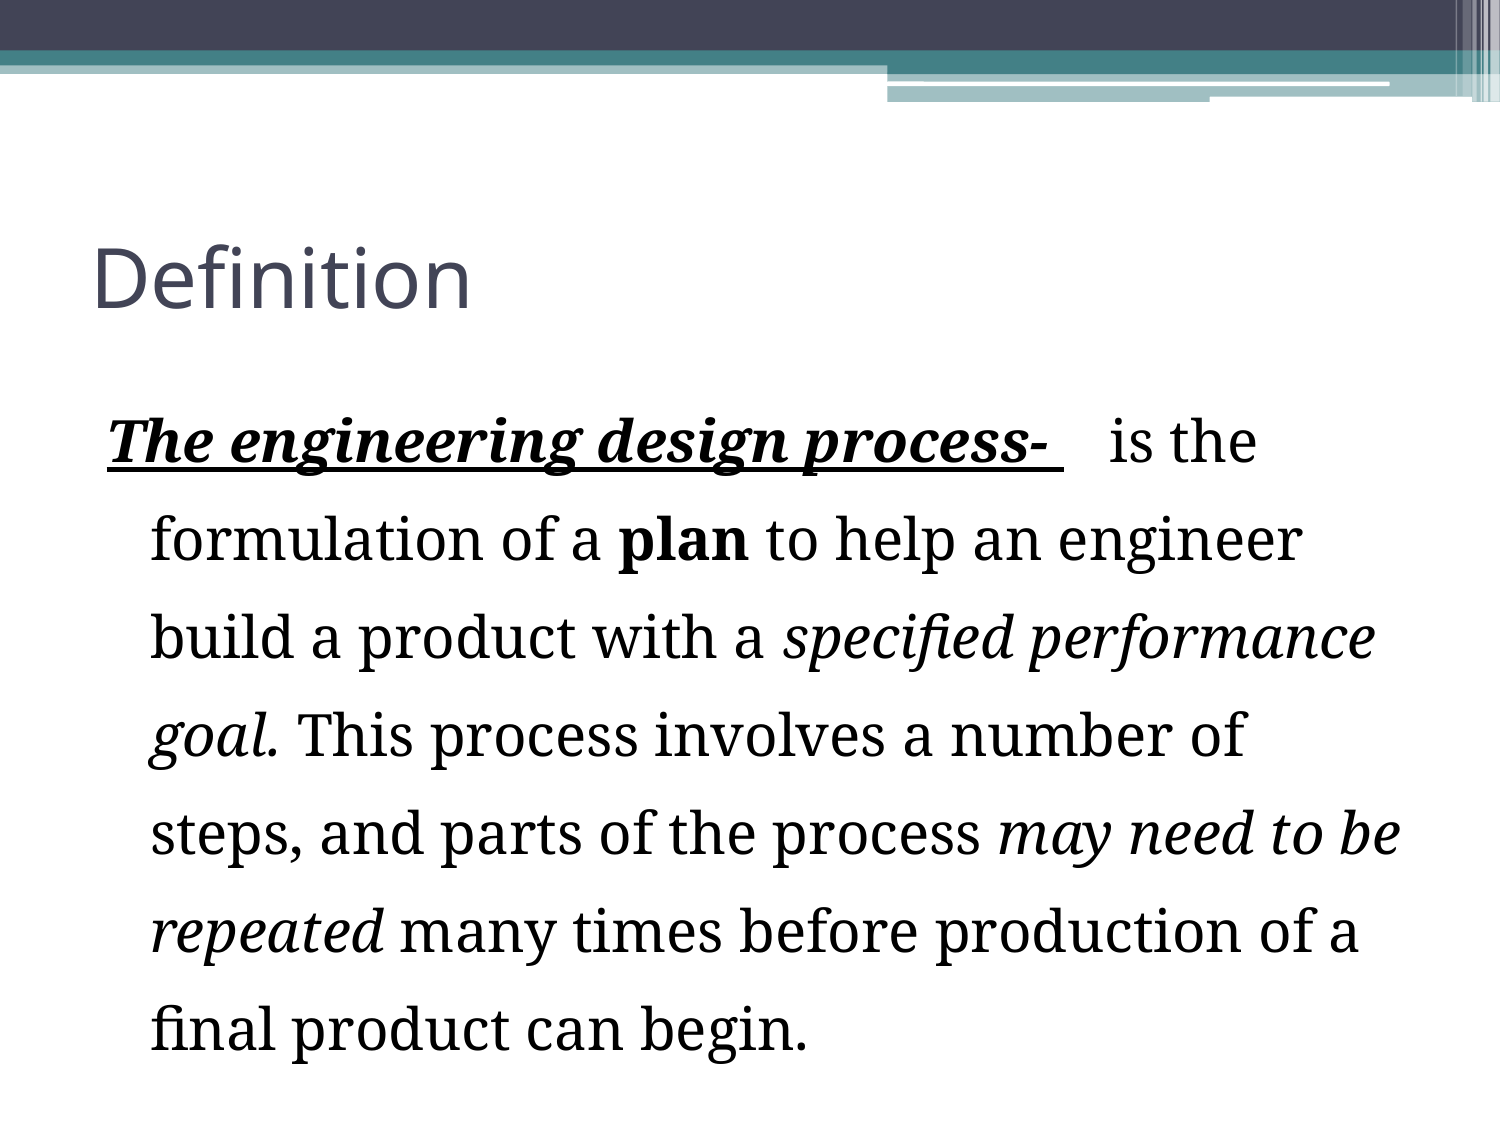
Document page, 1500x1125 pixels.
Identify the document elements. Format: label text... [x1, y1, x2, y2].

title Definition [75, 187, 1425, 363]
list The engineering design process- is the formulation of a plan to help an engineer build a product with a specified performance goal. This process involves a number of steps, and parts of the process may need to be repeated many times before production of a final product can begin. [75, 368, 1425, 1079]
